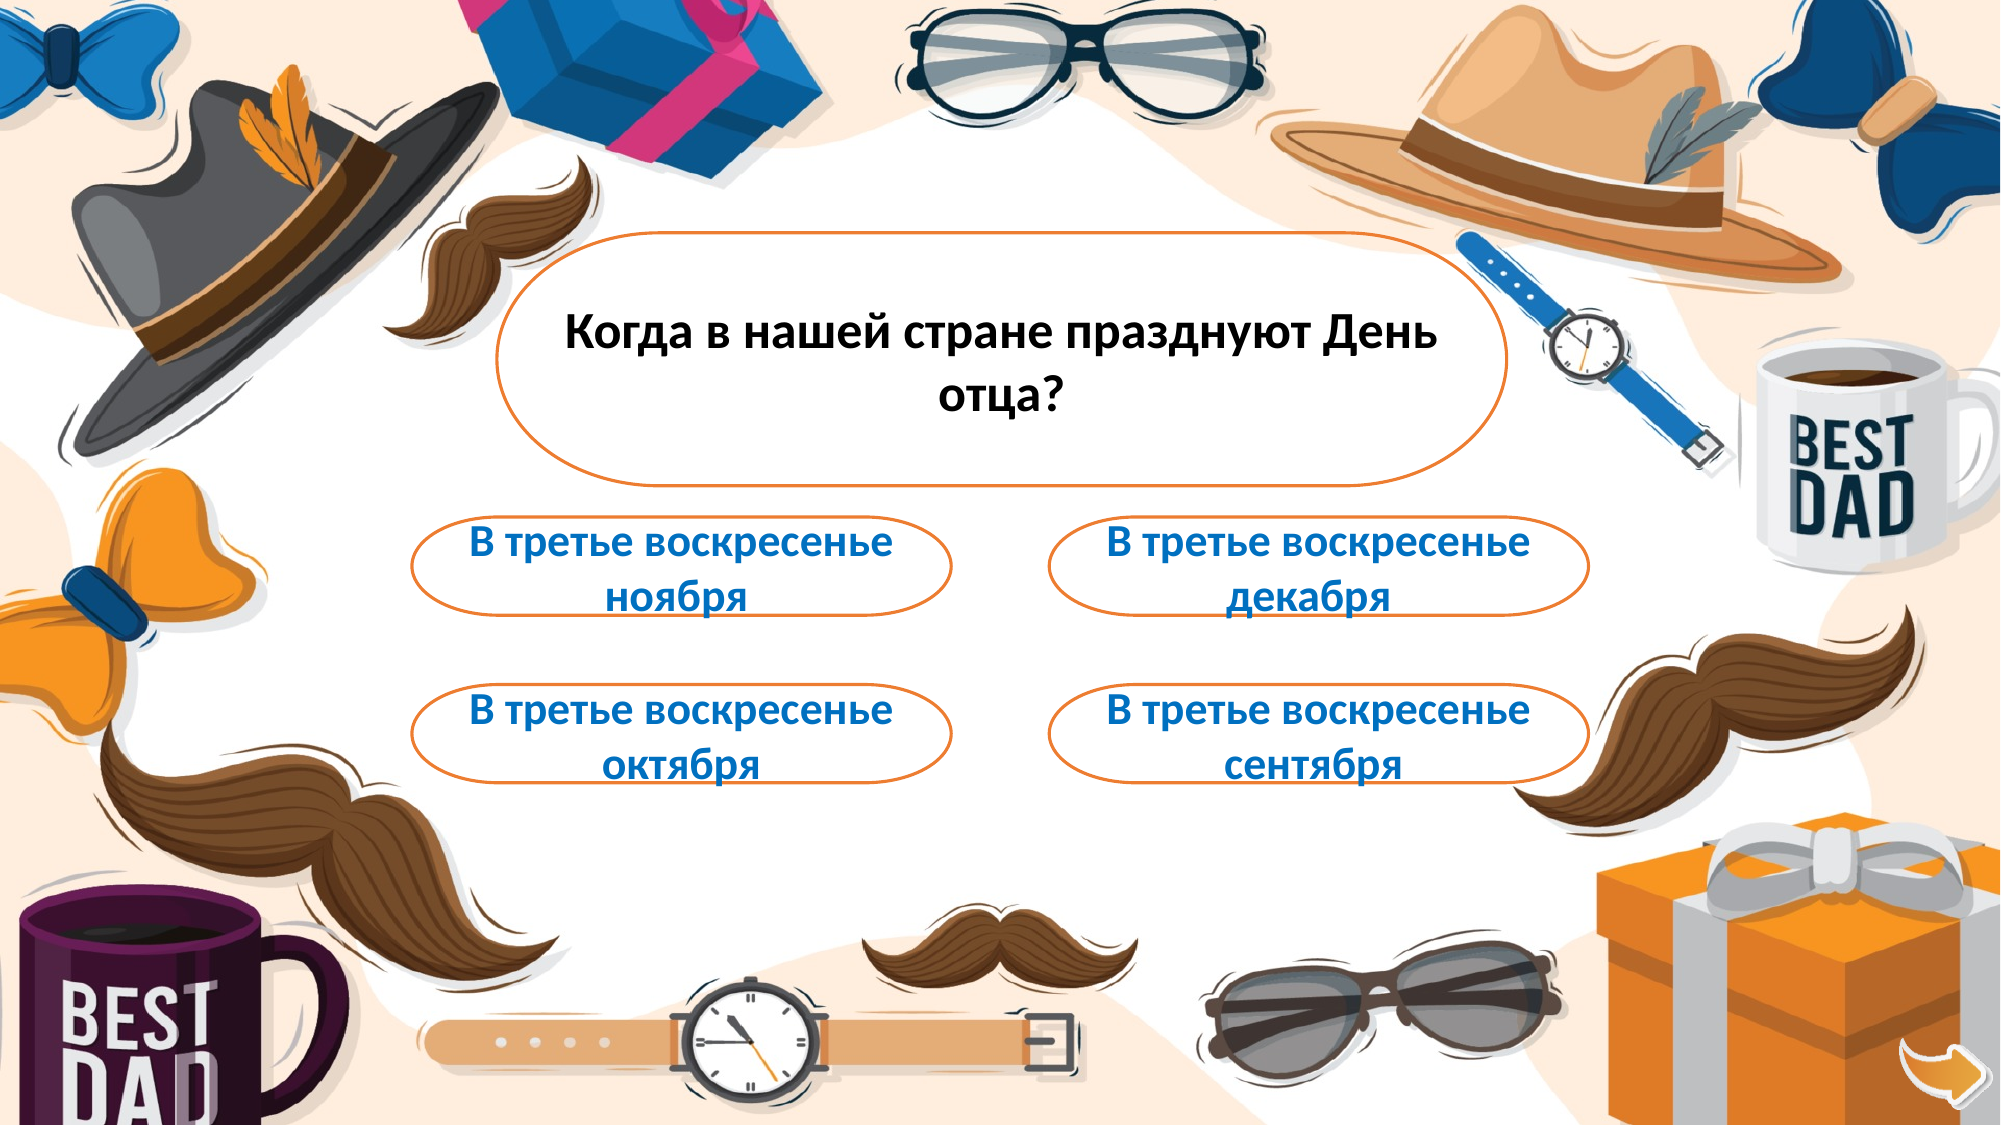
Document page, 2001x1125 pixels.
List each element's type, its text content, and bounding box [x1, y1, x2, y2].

picture [0, 0, 2001, 1125]
text_box В третье воскресенье ноября [410, 515, 953, 617]
text_box В третье воскресенье октября [410, 683, 953, 784]
text_box В третье воскресенье сентября [1048, 683, 1590, 784]
text_box В третье воскресенье декабря [1048, 515, 1590, 617]
text_box Когда в нашей стране празднуют День отца? [495, 231, 1508, 487]
